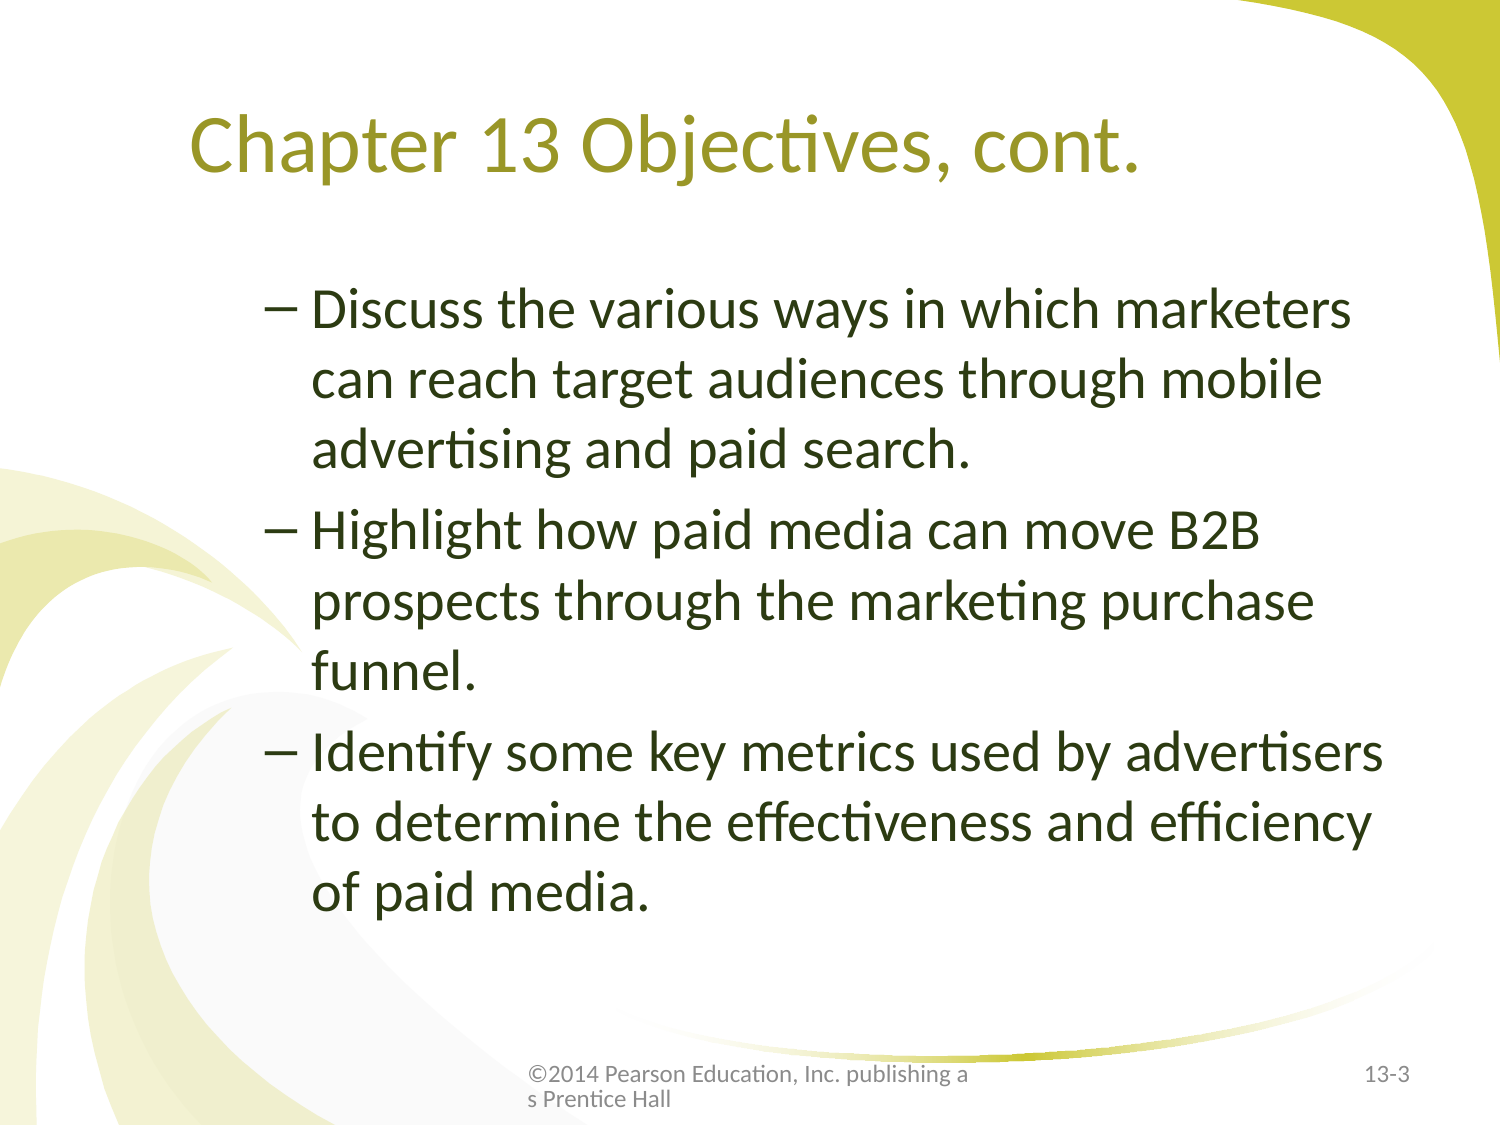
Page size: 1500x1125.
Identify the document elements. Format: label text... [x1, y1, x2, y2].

list Discuss the various ways in which marketers can reach target audiences through mobile advertising and paid search. Highlight how paid media can move B2B prospects through the marketing purchase funnel. Identify some key metrics used by advertisers to determine the effectiveness and efficiency of paid media. [174, 262, 1425, 1005]
footer ©2014 Pearson Education, Inc. publishing as Prentice Hall [512, 1042, 988, 1103]
slide_number 13-3 [1074, 1042, 1425, 1103]
title Chapter 13 Objectives, cont. [174, 45, 1425, 233]
